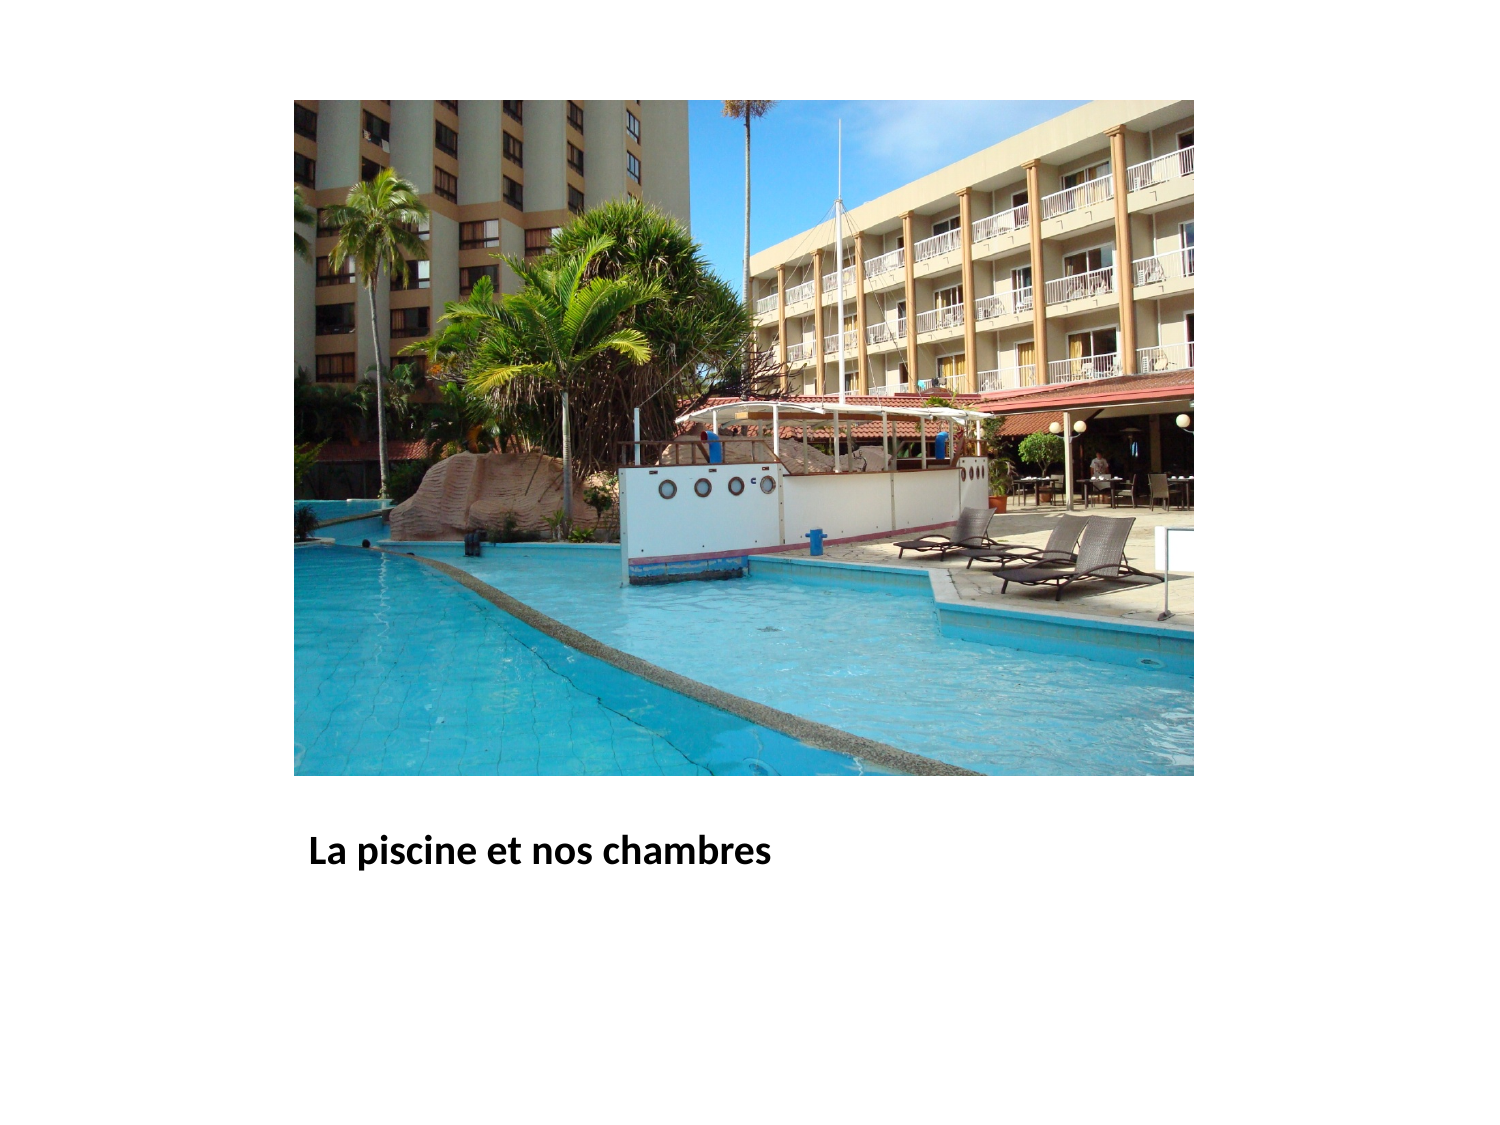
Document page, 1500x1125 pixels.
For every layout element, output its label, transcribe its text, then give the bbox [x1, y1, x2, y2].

picture [293, 100, 1195, 776]
title La piscine et nos chambres [294, 787, 1194, 881]
